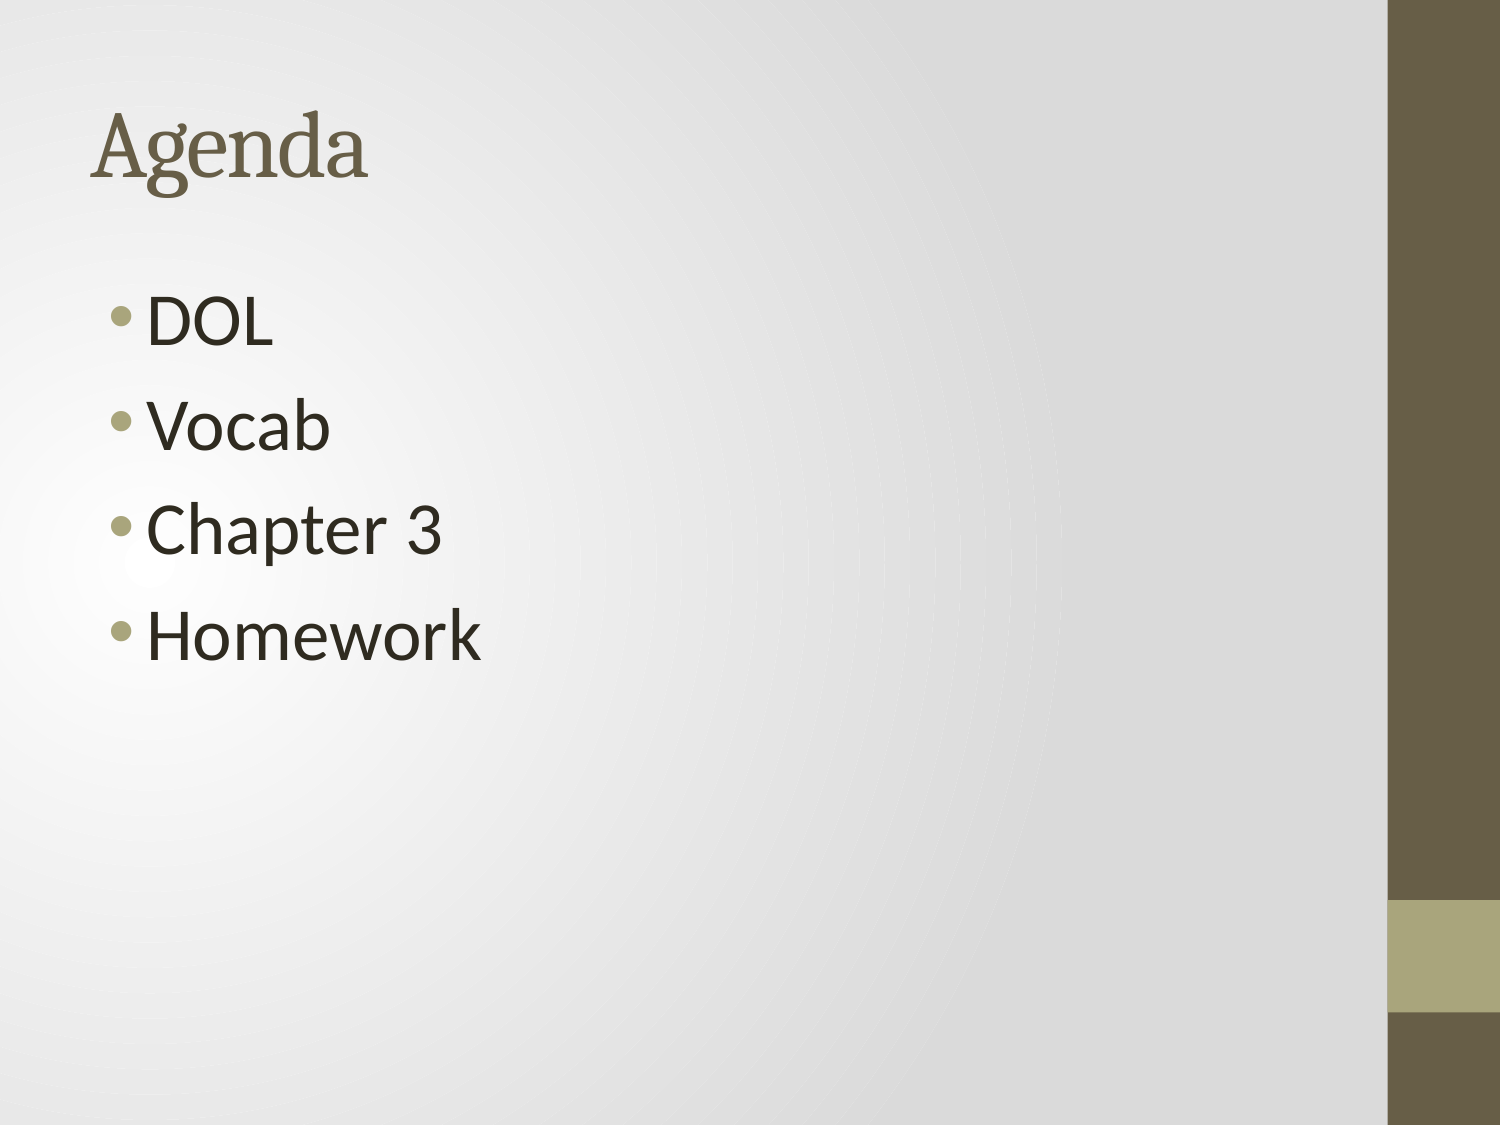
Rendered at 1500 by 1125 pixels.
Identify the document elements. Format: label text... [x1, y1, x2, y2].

title Agenda [75, 45, 1325, 233]
list DOL Vocab Chapter 3 Homework [75, 262, 1325, 1050]
